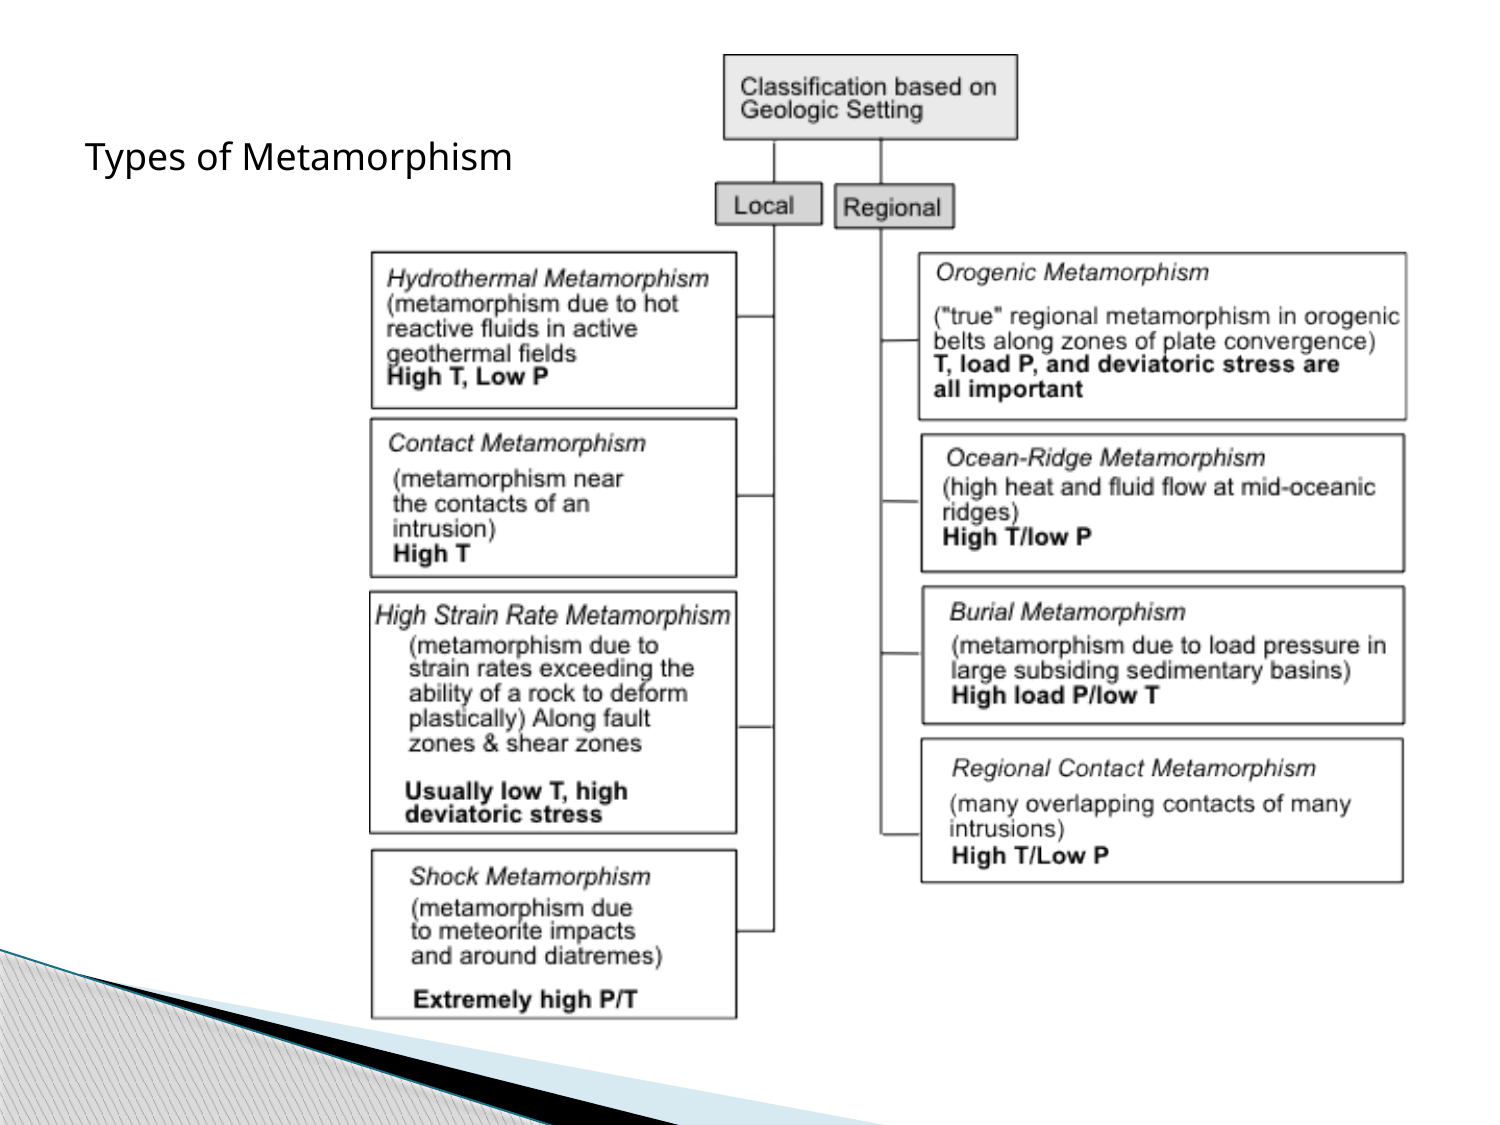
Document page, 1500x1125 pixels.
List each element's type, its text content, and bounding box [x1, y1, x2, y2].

text_box Types of Metamorphism [70, 125, 363, 186]
picture [368, 53, 1411, 1024]
